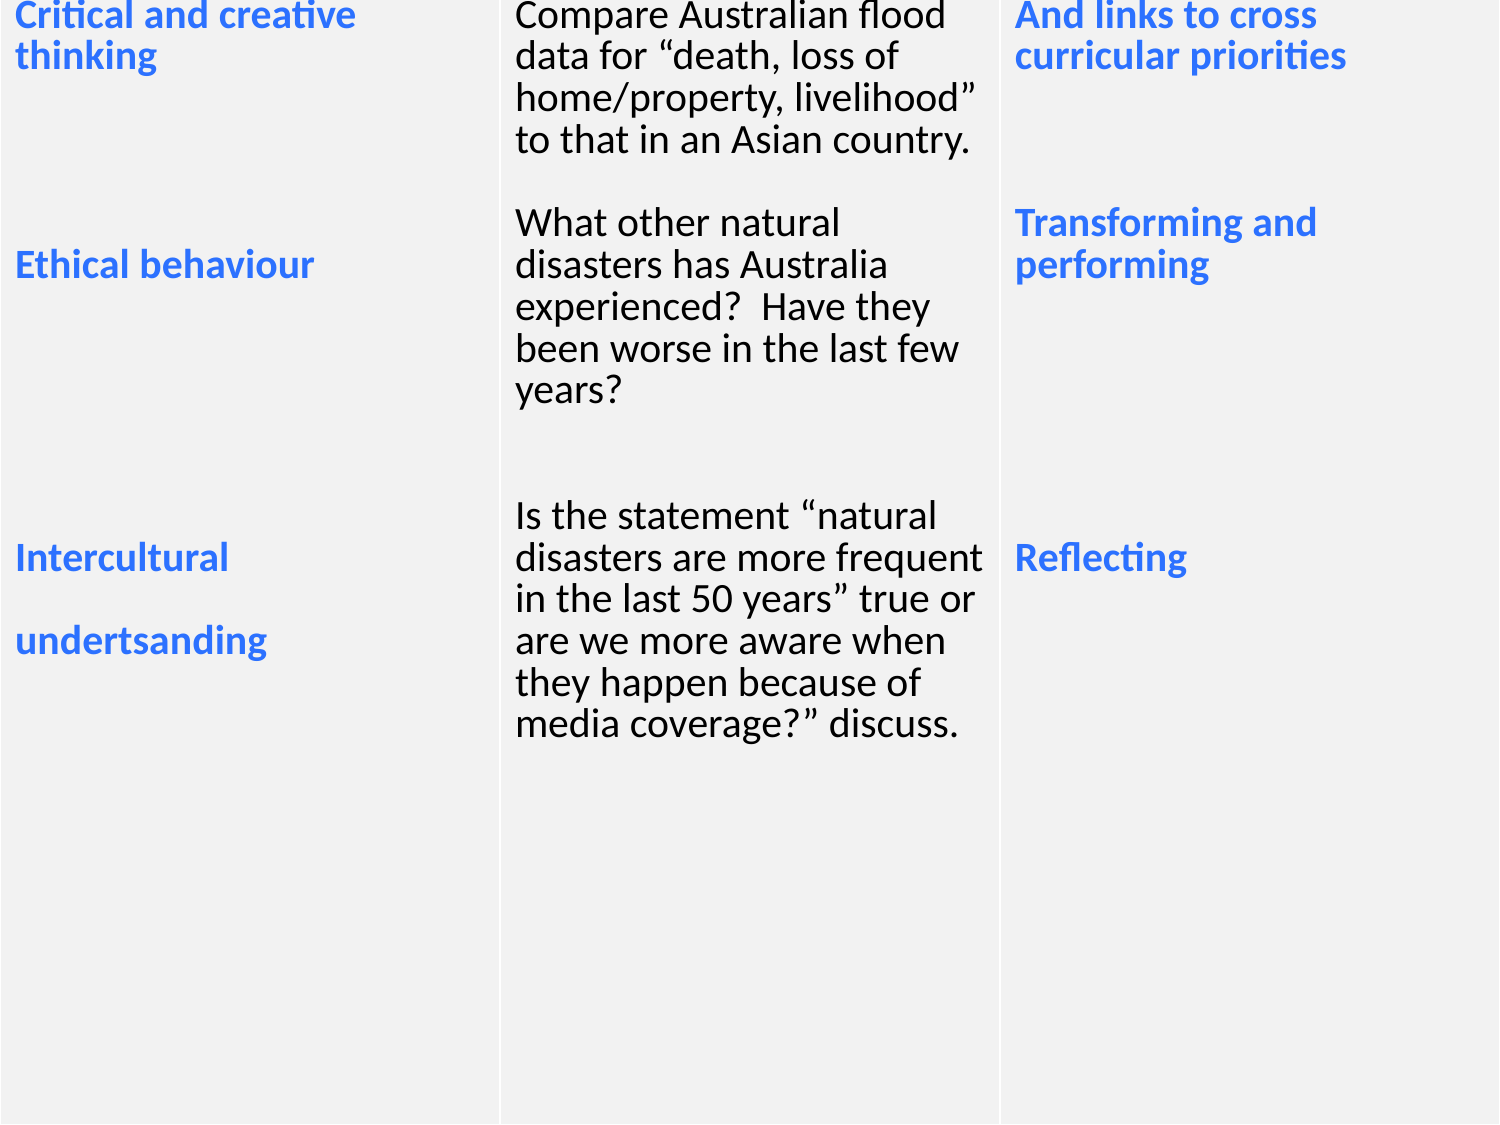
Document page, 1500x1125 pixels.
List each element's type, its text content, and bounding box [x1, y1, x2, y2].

table_cell Compare Australian flood data for “death, loss of home/property, livelihood” to that in an Asian country. What other natural disasters has Australia experienced? Have they been worse in the last few years? Is the statement “natural disasters are more frequent in the last 50 years” true or are we more aware when they happen because of media coverage?” discuss. [501, 0, 999, 1124]
table_cell Critical and creative thinking Ethical behaviour Intercultural undertsanding [1, 0, 499, 1124]
table_cell Communication And links to cross curricular priorities Transforming and performing Reflecting [1001, 0, 1499, 1124]
